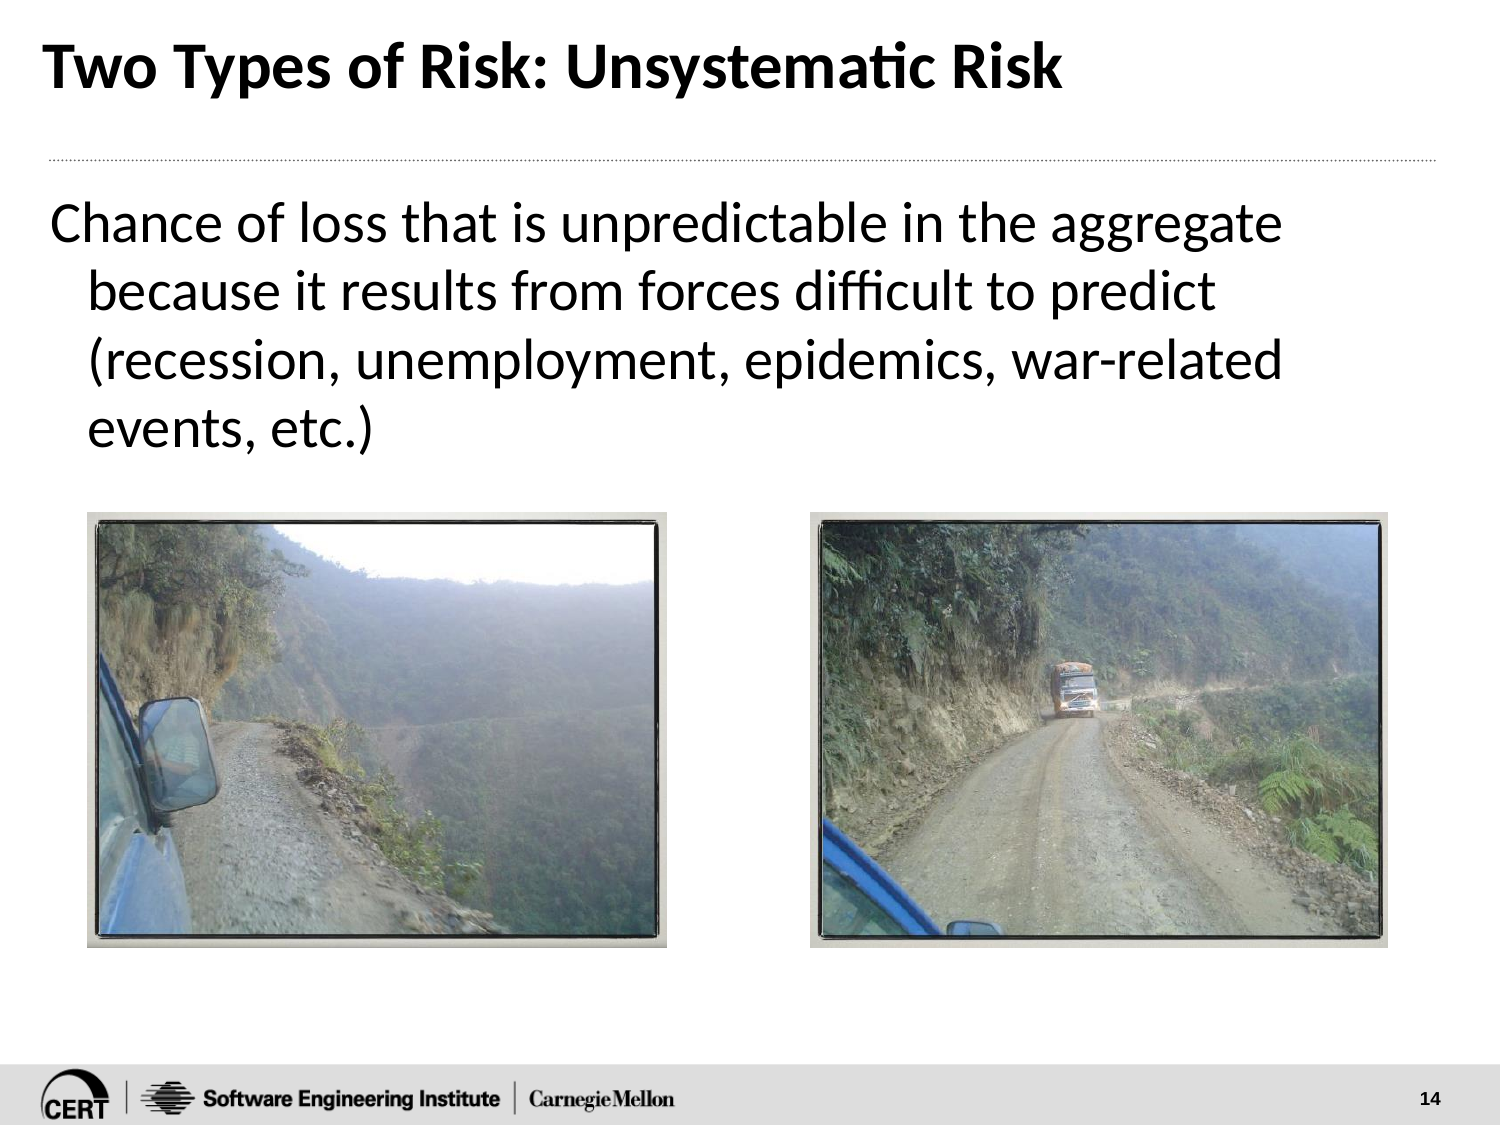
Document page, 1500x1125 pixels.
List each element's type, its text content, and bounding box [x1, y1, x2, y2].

list Chance of loss that is unpredictable in the aggregate because it results from forces difficult to predict (recession, unemployment, epidemics, war-related events, etc.) [49, 187, 1438, 488]
picture [24, 1065, 688, 1125]
picture [87, 512, 667, 948]
title Two Types of Risk: Unsystematic Risk [42, 37, 1434, 155]
picture [810, 512, 1388, 948]
